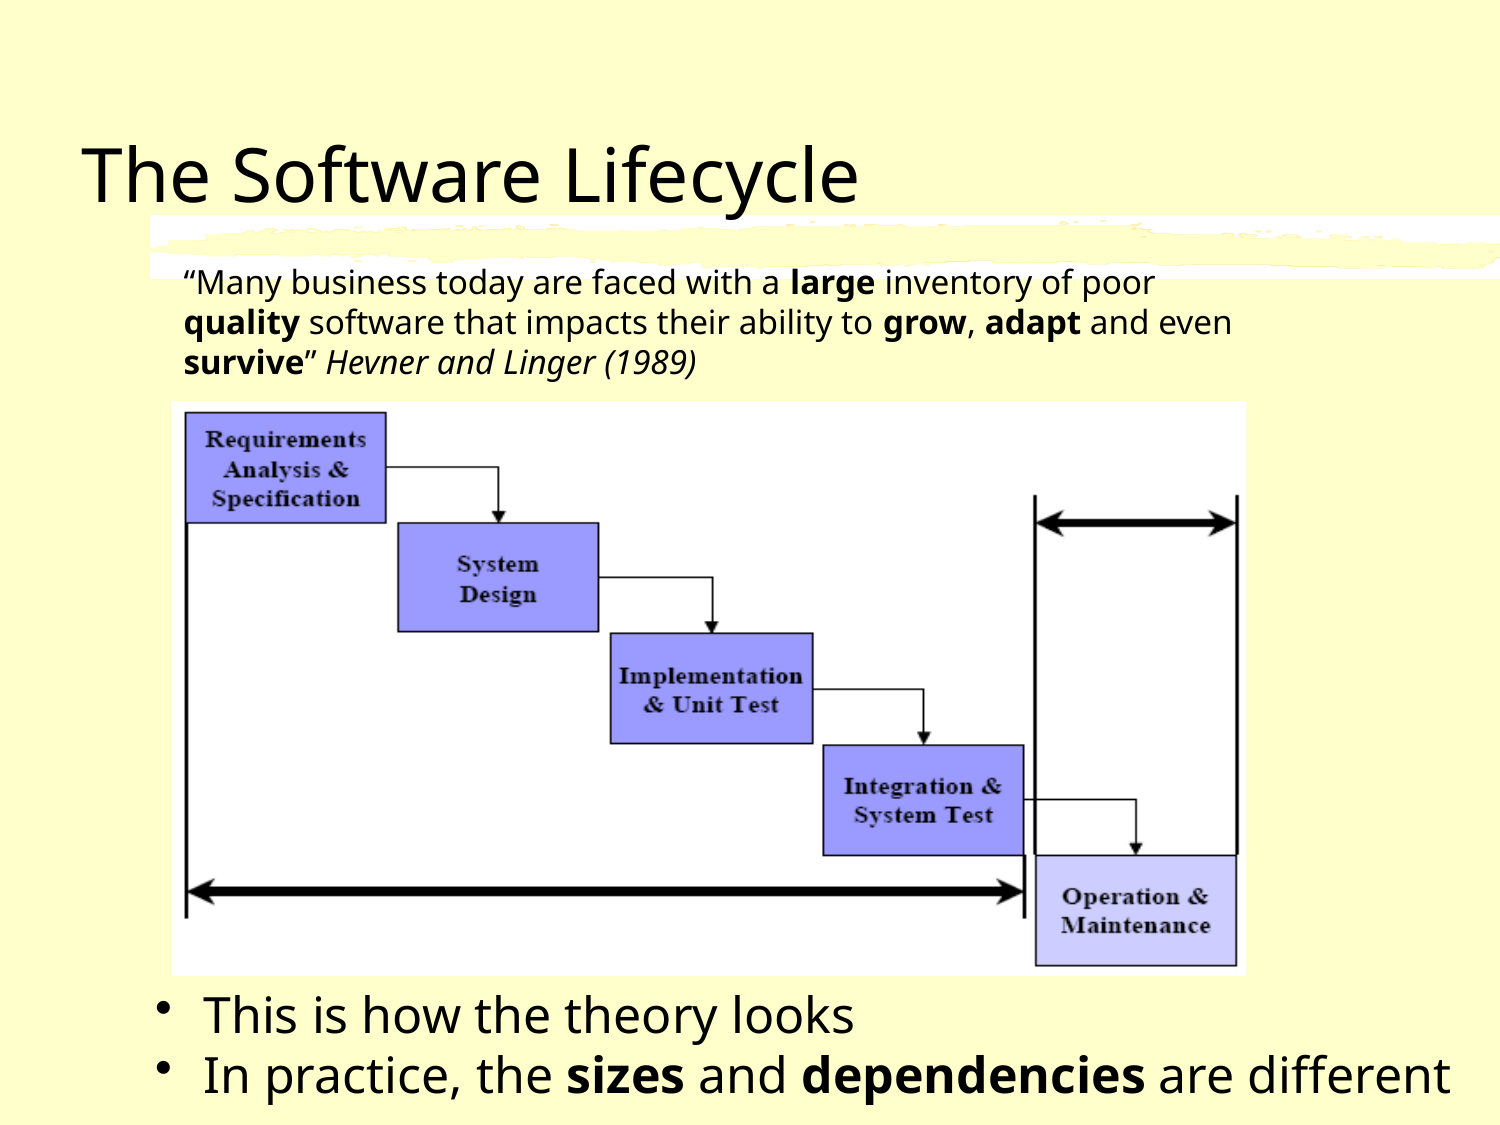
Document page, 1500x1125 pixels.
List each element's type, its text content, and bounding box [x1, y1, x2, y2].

text_box The Software Lifecycle [66, 37, 1342, 225]
text_box “Many business today are faced with a large inventory of poor quality software that impacts their ability to grow, adapt and even survive” Hevner and Linger (1989) [168, 253, 1280, 389]
text_box This is how the theory looks In practice, the sizes and dependencies are different [140, 976, 1467, 1111]
picture [170, 400, 1247, 977]
